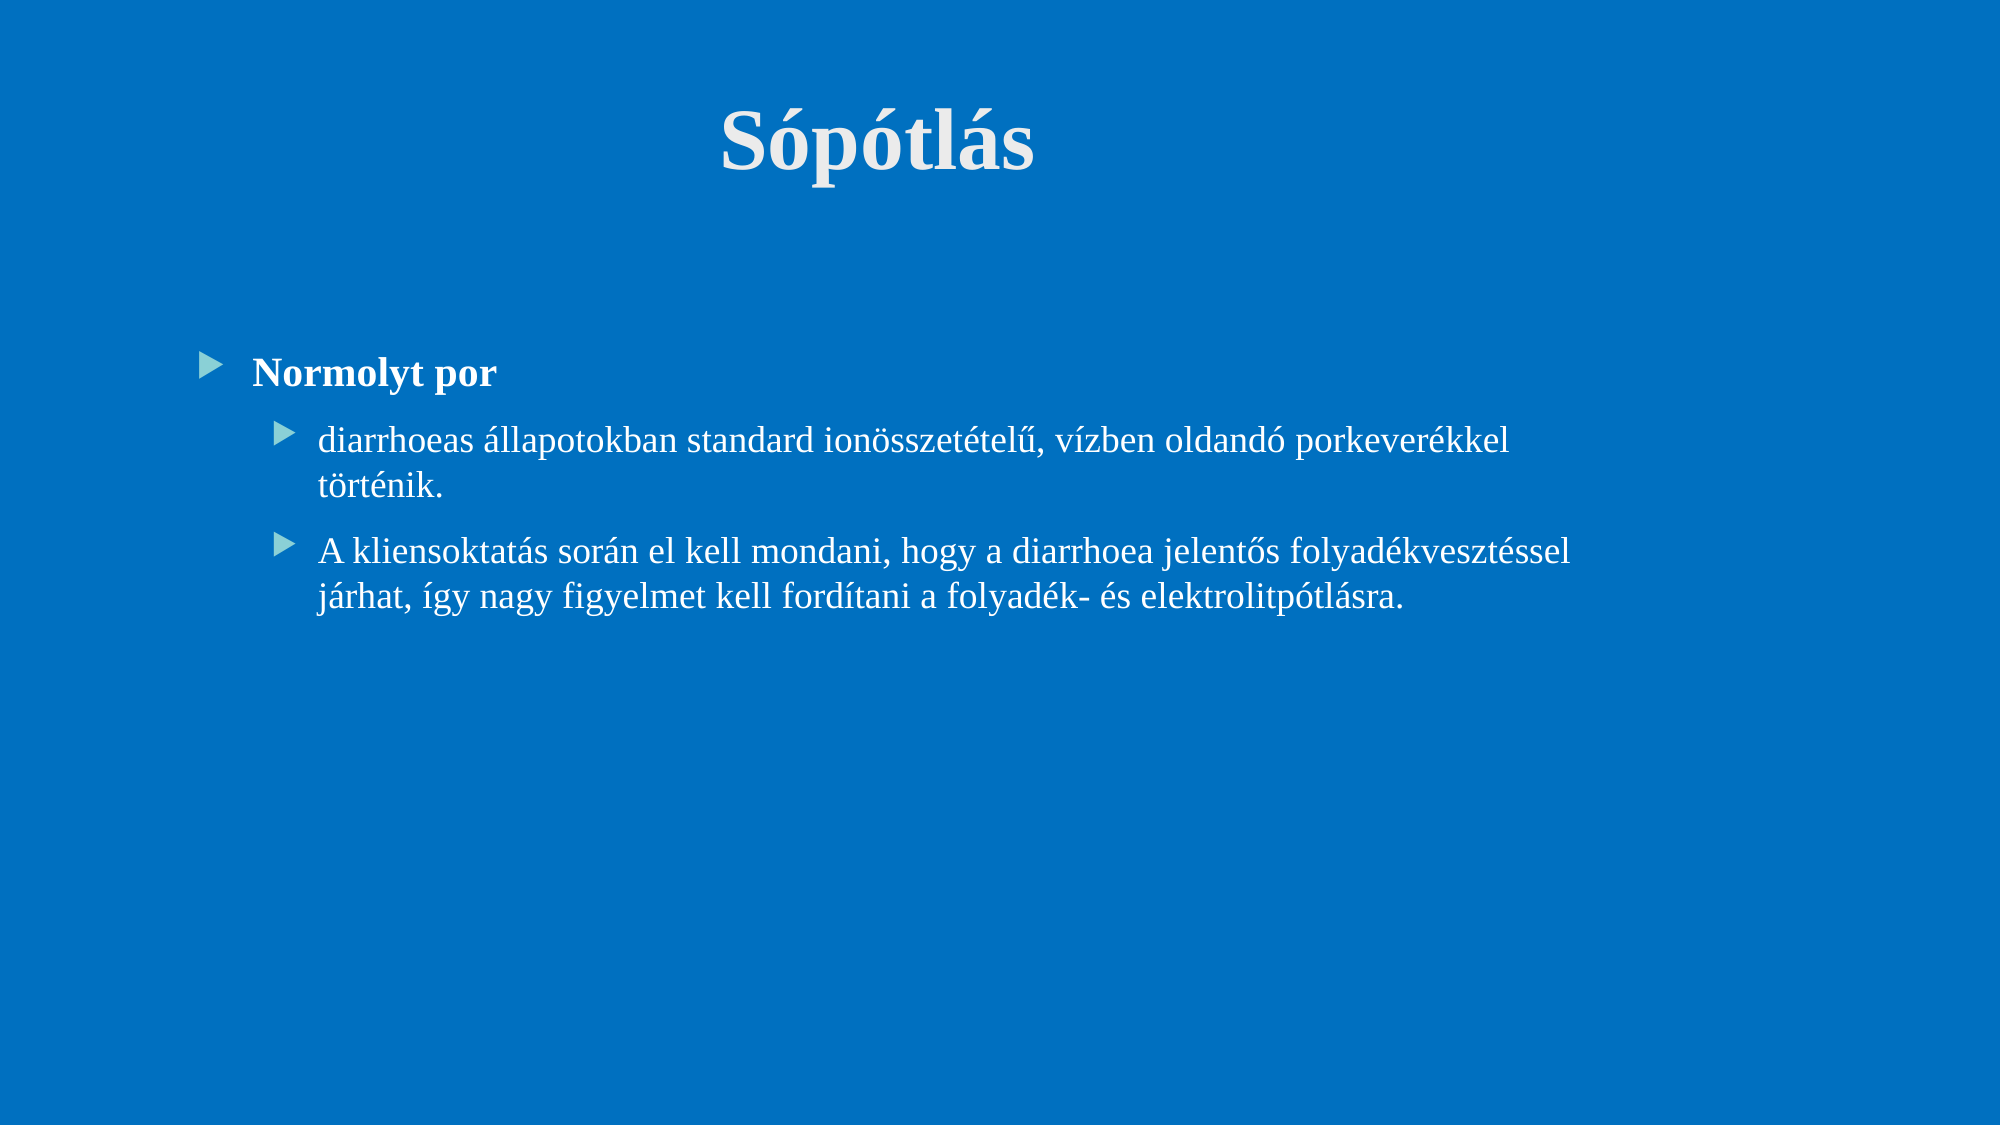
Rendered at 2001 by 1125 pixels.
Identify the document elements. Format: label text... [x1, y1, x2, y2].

list Normolyt por diarrhoeas állapotokban standard ionösszetételű, vízben oldandó porkeverékkel történik. A kliensoktatás során el kell mondani, hogy a diarrhoea jelentős folyadékvesztéssel járhat, így nagy figyelmet kell fordítani a folyadék- és elektrolitpótlásra. [181, 336, 1649, 1025]
title Sópótlás [106, 74, 1649, 304]
